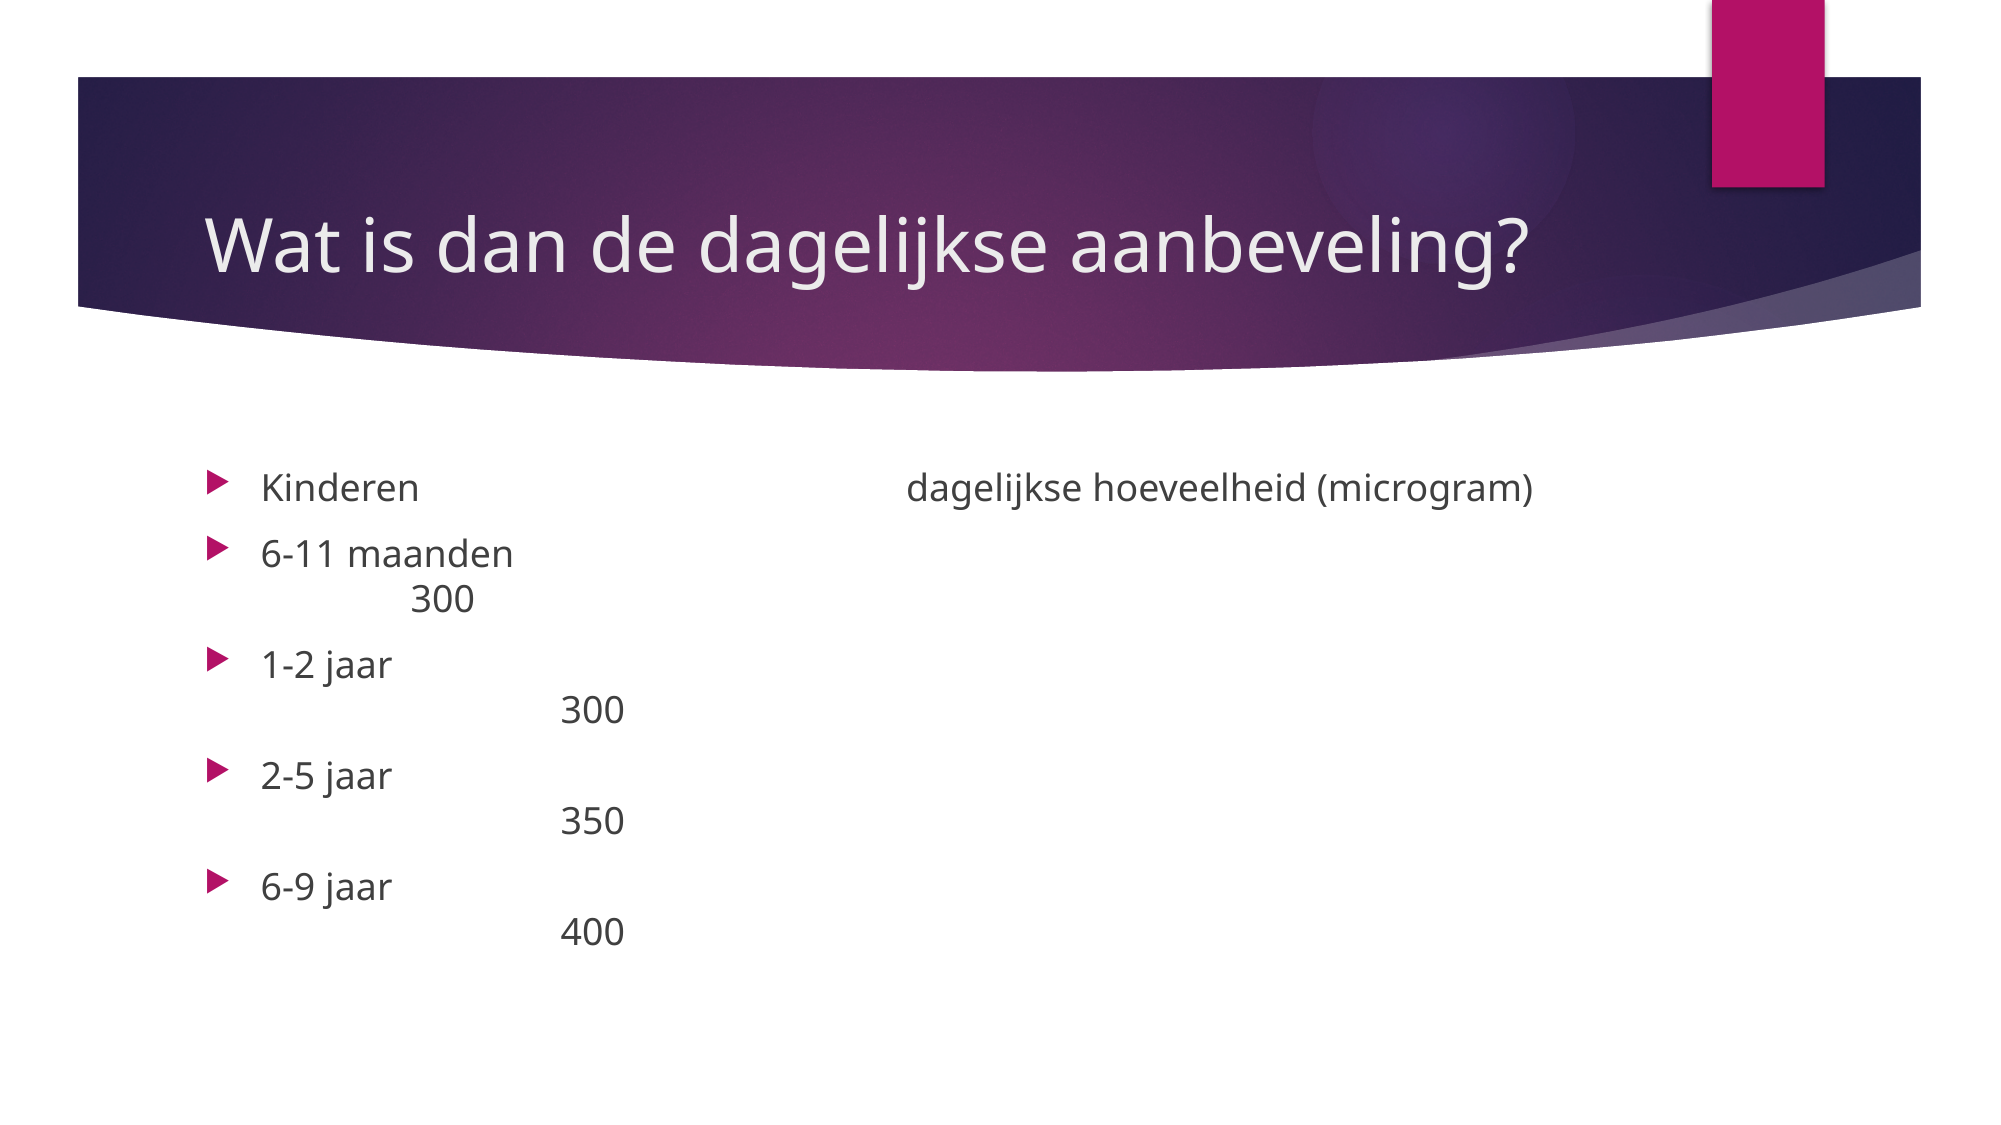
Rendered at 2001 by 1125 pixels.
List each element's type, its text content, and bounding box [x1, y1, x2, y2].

list Kinderen dagelijkse hoeveelheid (microgram) 6-11 maanden 300 1-2 jaar 300 2-5 jaar 350 6-9 jaar 400 [189, 405, 1638, 967]
title Wat is dan de dagelijkse aanbeveling? [189, 159, 1627, 326]
